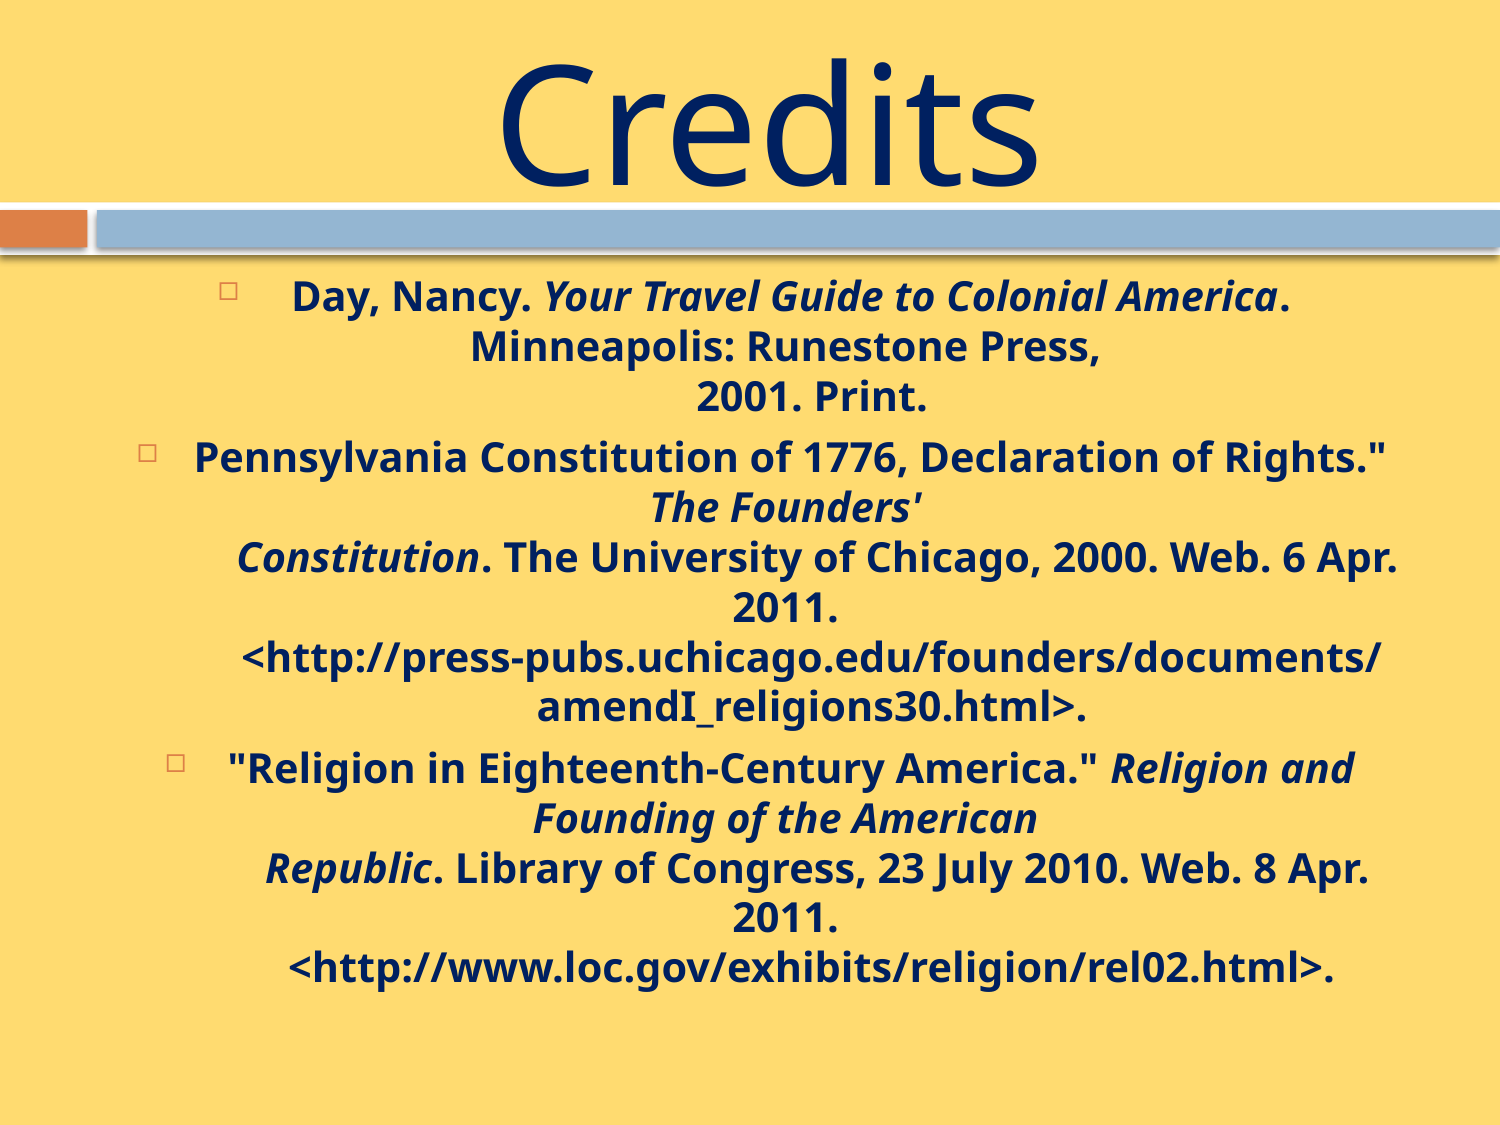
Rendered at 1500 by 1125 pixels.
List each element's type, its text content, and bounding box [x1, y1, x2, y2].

list Day, Nancy. Your Travel Guide to Colonial America. Minneapolis: Runestone Press, 2001. Print. Pennsylvania Constitution of 1776, Declaration of Rights." The Founders' Constitution. The University of Chicago, 2000. Web. 6 Apr. 2011. <http://press-pubs.uchicago.edu/founders/documents/ amendI_religions30.html>. "Religion in Eighteenth-Century America." Religion and Founding of the American Republic. Library of Congress, 23 July 2010. Web. 8 Apr. 2011. <http://www.loc.gov/exhibits/religion/rel02.html>. [100, 262, 1438, 1000]
title Credits [100, 37, 1438, 200]
